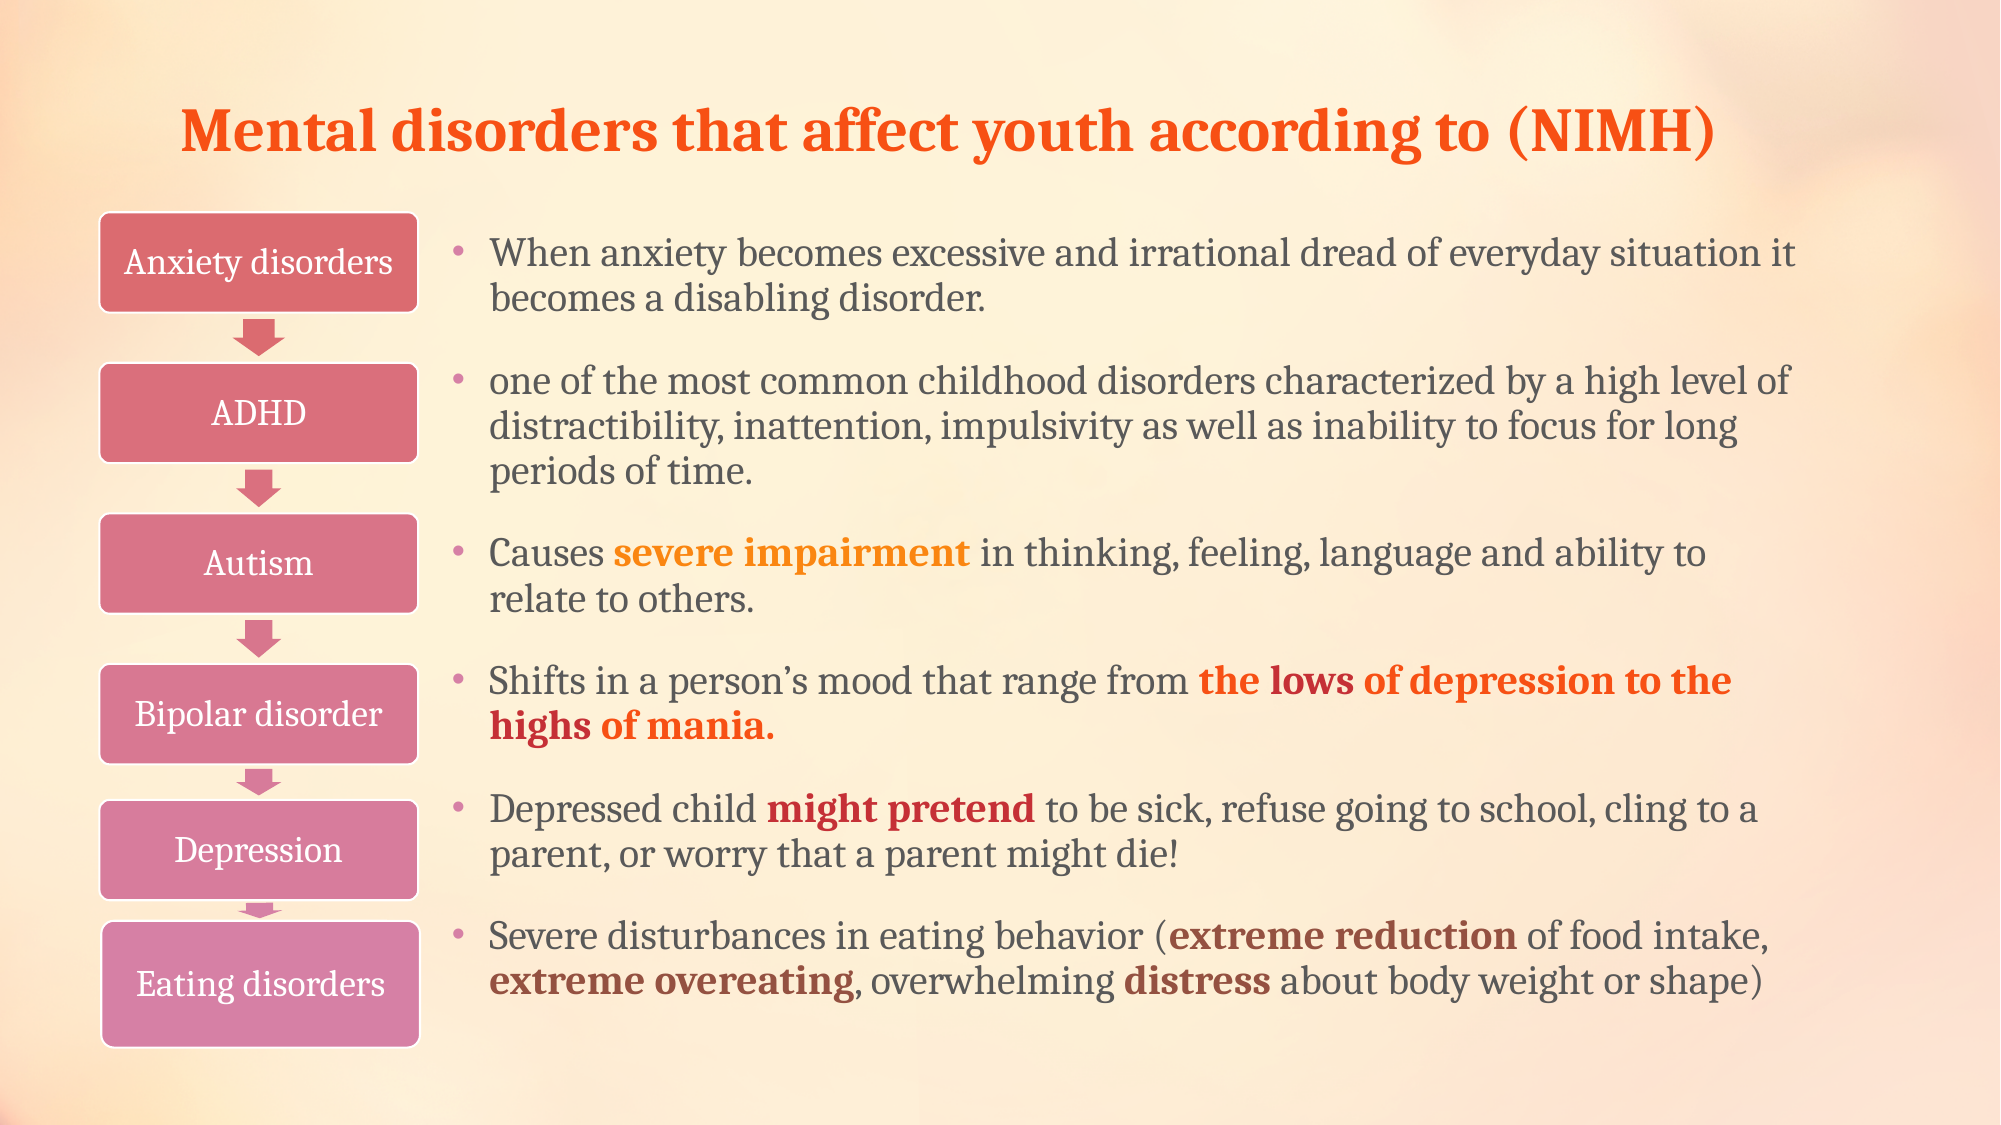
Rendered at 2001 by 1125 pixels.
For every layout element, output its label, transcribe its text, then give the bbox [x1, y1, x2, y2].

list When anxiety becomes excessive and irrational dread of everyday situation it becomes a disabling disorder. one of the most common childhood disorders characterized by a high level of distractibility, inattention, impulsivity as well as inability to focus for long periods of time. Causes severe impairment in thinking, feeling, language and ability to relate to others. Shifts in a person’s mood that range from the lows of depression to the highs of mania. Depressed child might pretend to be sick, refuse going to school, cling to a parent, or worry that a parent might die! Severe disturbances in eating behavior (extreme reduction of food intake, extreme overeating, overwhelming distress about body weight or shape) [436, 223, 1825, 1097]
picture [0, 0, 2001, 1125]
title Mental disorders that affect youth according to (NIMH) [165, 0, 1816, 173]
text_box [31, 211, 486, 1093]
